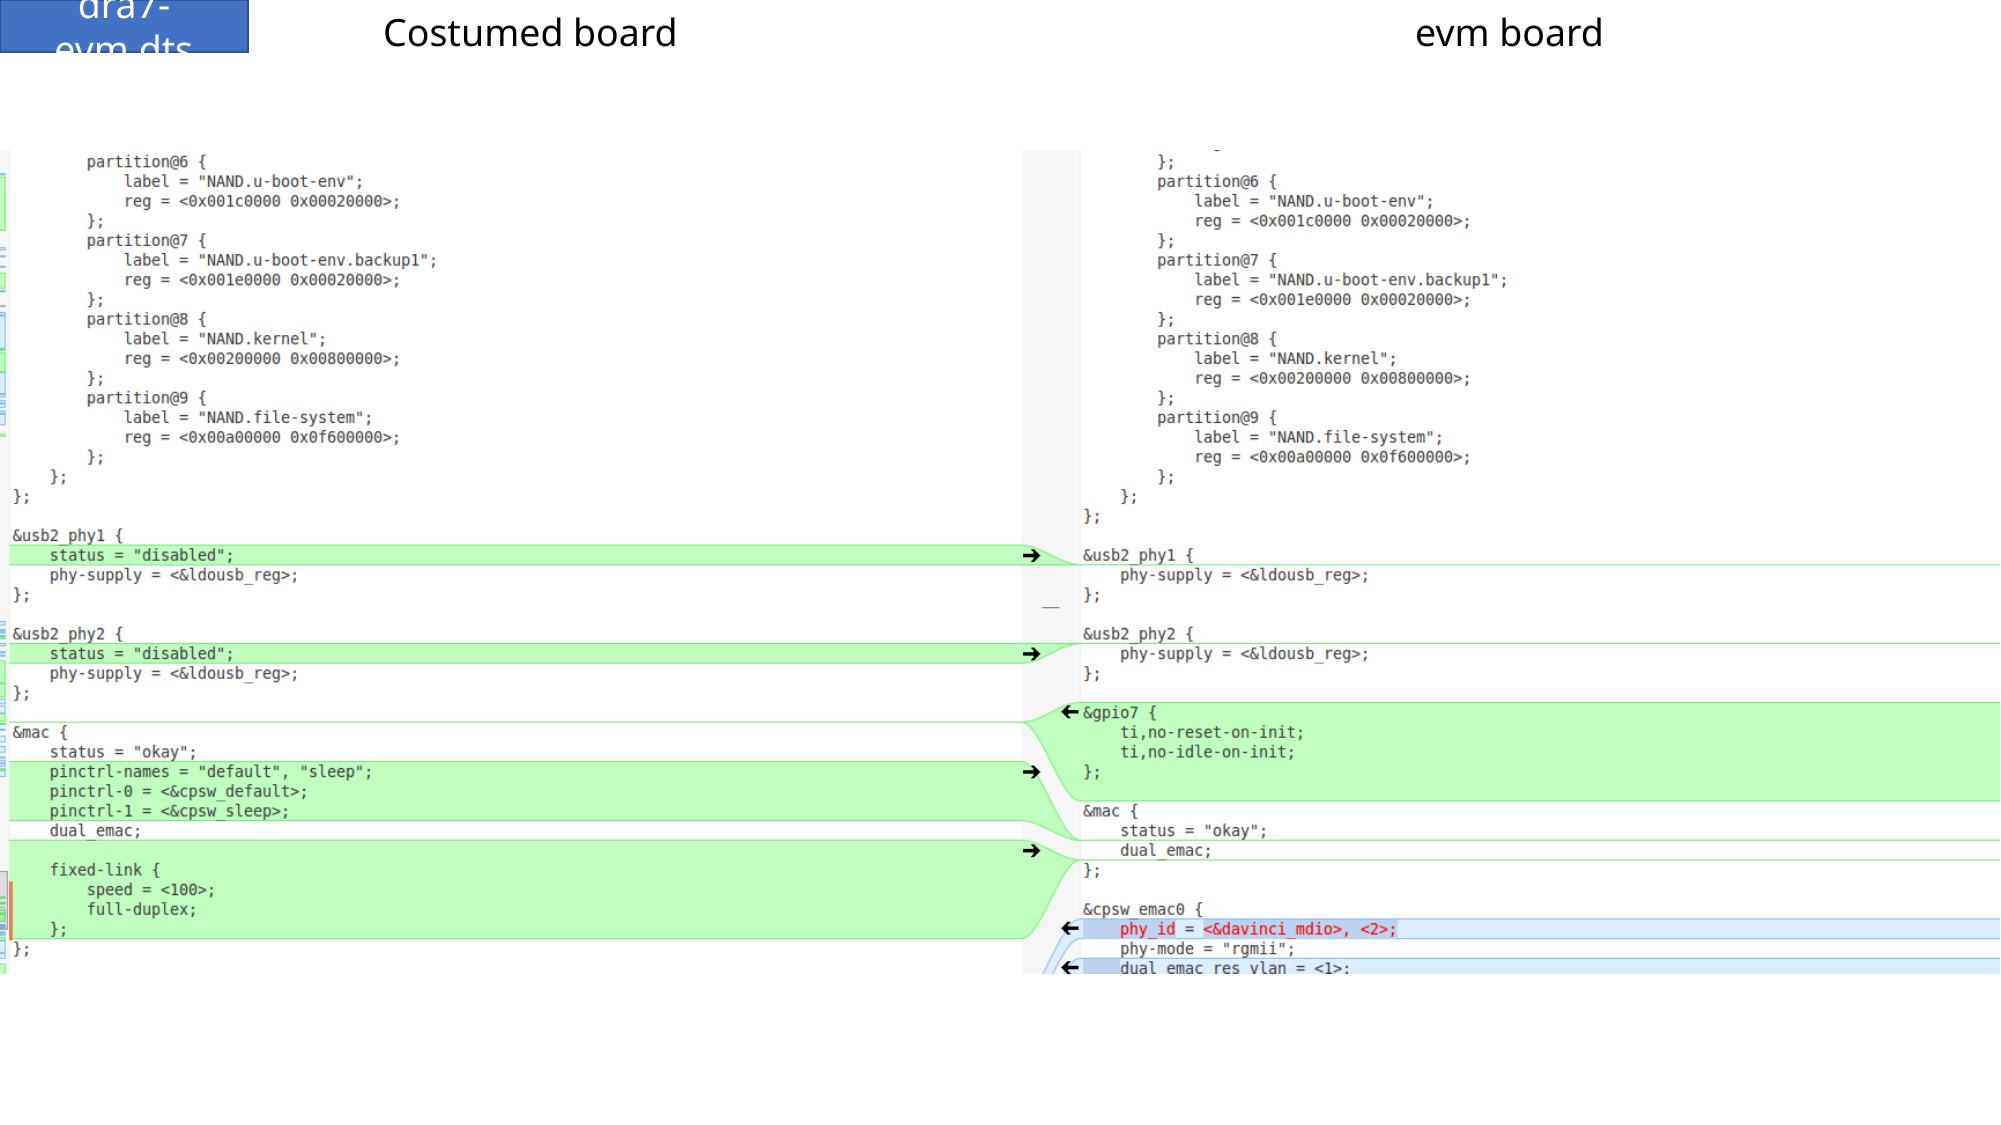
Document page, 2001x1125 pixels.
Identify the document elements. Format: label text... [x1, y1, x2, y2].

text_box dra7-evm.dts [0, 0, 249, 53]
picture [0, 150, 2000, 974]
text_box evm board [1400, 1, 1742, 62]
text_box Costumed board [368, 1, 710, 62]
